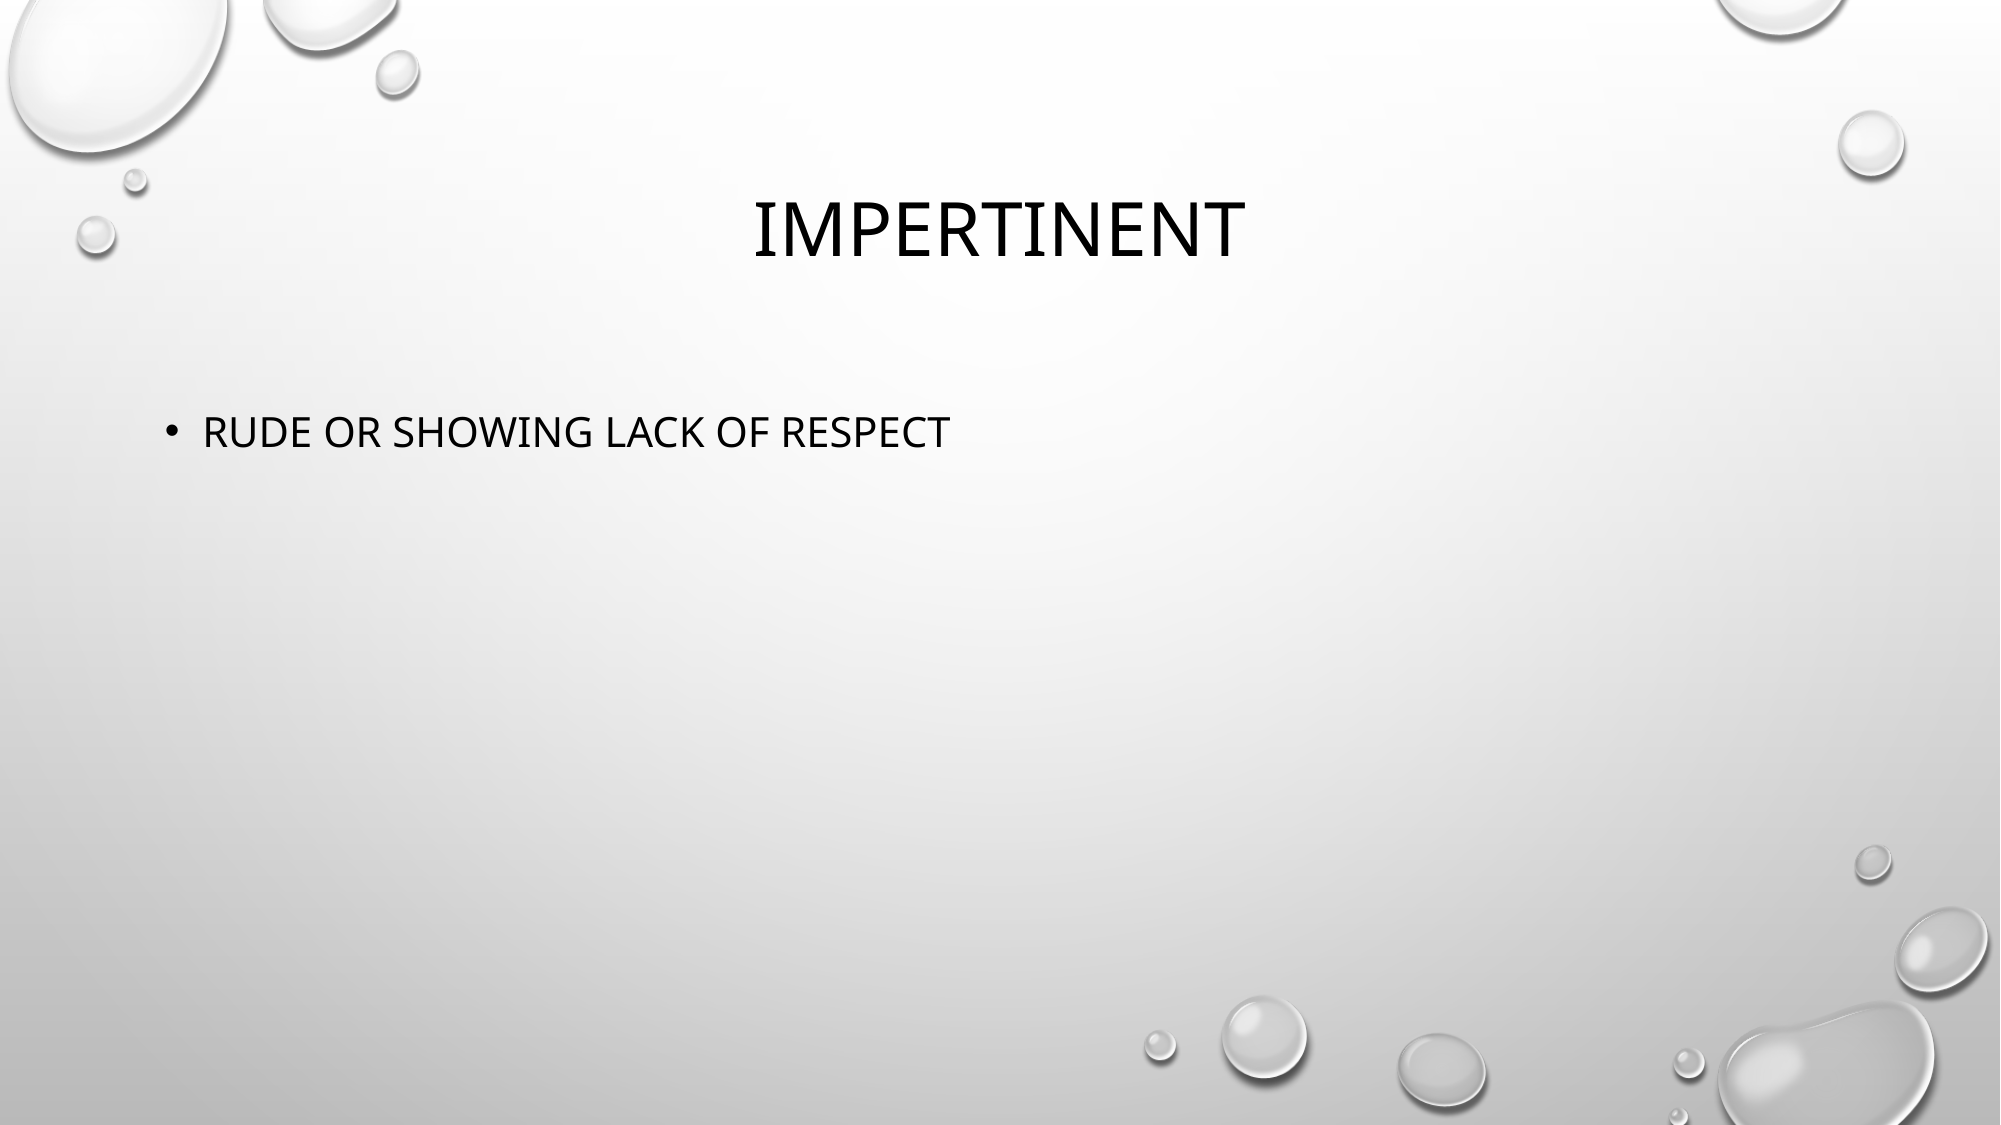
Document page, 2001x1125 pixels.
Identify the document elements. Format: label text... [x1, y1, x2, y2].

picture [0, 0, 2000, 1125]
title impertinent [149, 101, 1851, 364]
list Rude or showing lack of respect [149, 388, 1850, 950]
